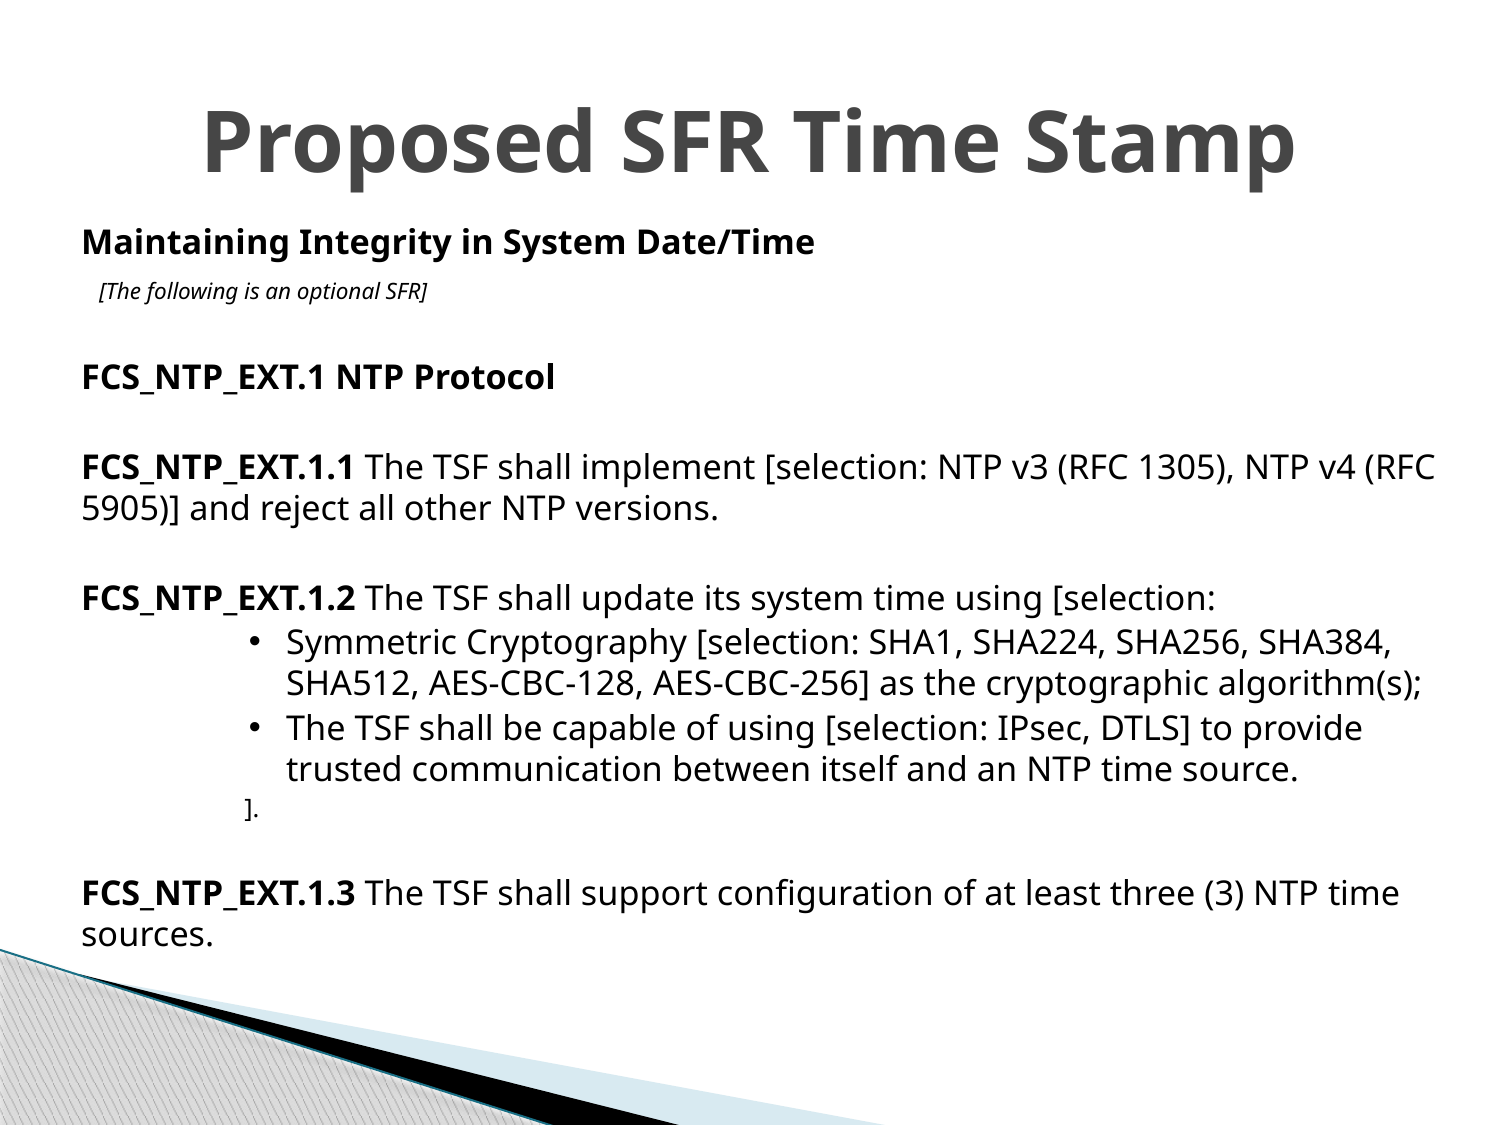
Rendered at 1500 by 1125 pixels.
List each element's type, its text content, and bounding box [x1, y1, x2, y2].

title Proposed SFR Time Stamp [75, 45, 1425, 233]
list Maintaining Integrity in System Date/Time [The following is an optional SFR] FCS_NTP_EXT.1 NTP Protocol FCS_NTP_EXT.1.1 The TSF shall implement [selection: NTP v3 (RFC 1305), NTP v4 (RFC 5905)] and reject all other NTP versions. FCS_NTP_EXT.1.2 The TSF shall update its system time using [selection: Symmetric Cryptography [selection: SHA1, SHA224, SHA256, SHA384, SHA512, AES-CBC-128, AES-CBC-256] as the cryptographic algorithm(s); The TSF shall be capable of using [selection: IPsec, DTLS] to provide trusted communication between itself and an NTP time source. ]. FCS_NTP_EXT.1.3 The TSF shall support configuration of at least three (3) NTP time sources. [48, 212, 1452, 984]
